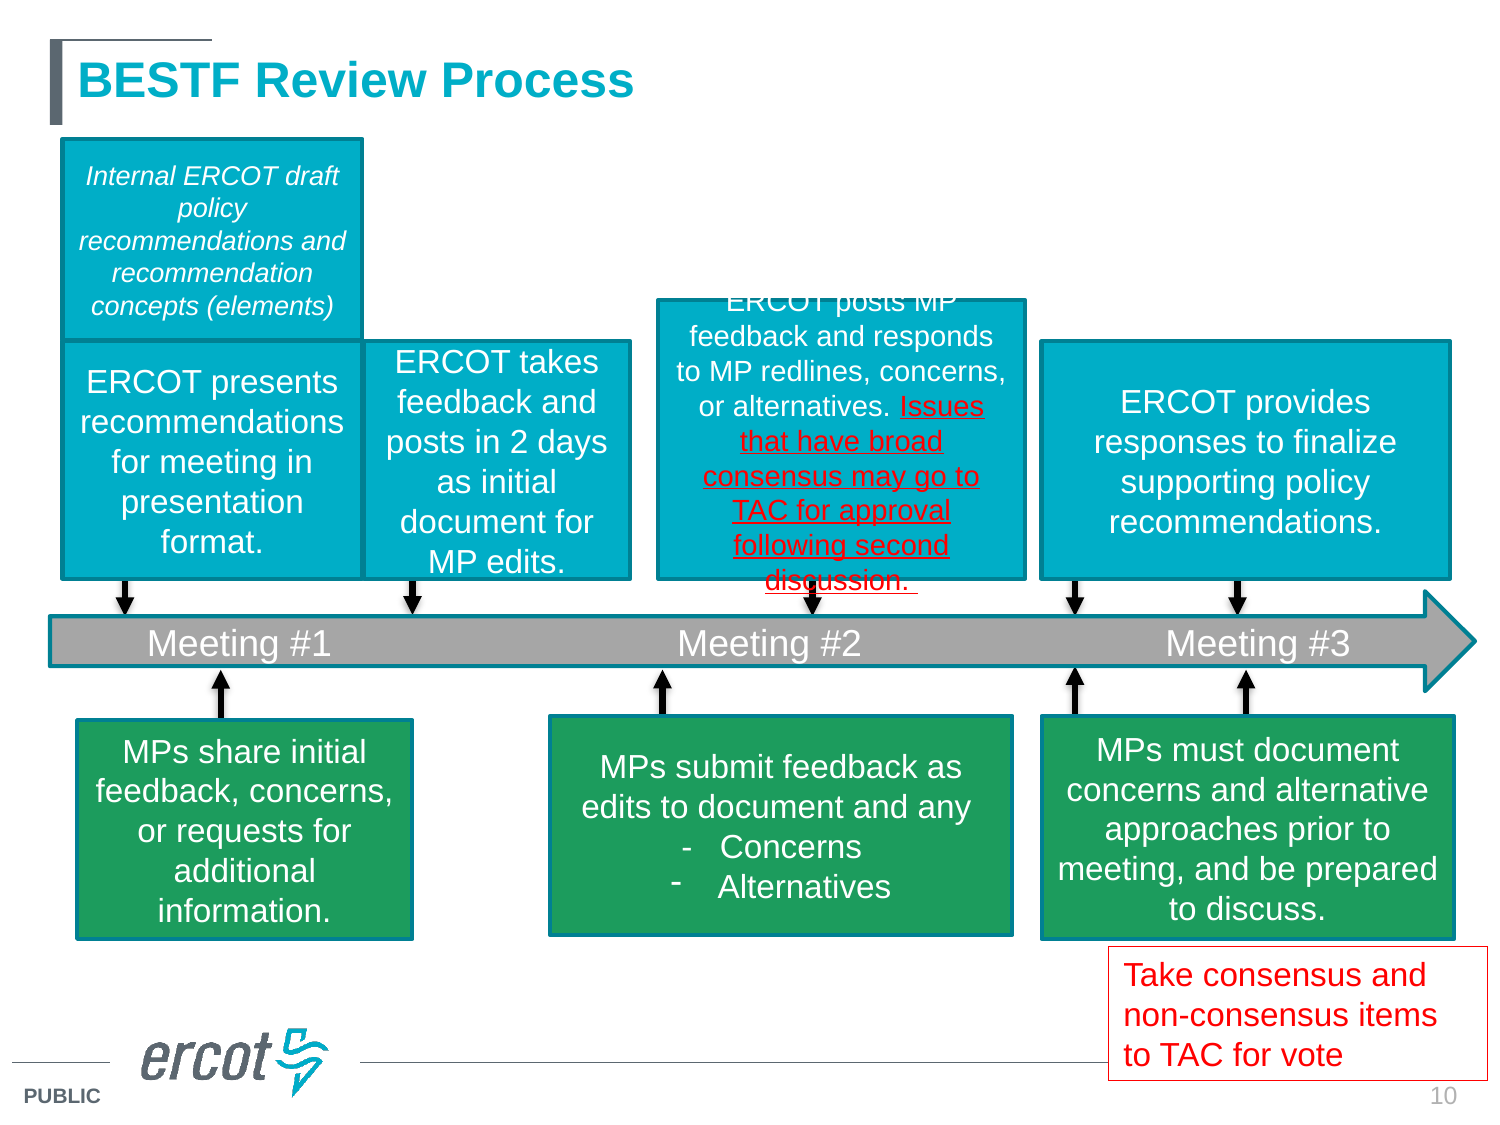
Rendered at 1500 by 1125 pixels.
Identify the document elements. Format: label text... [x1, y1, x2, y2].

text_box MPs share initial feedback, concerns, or requests for additional information. [75, 718, 414, 941]
text_box ERCOT posts MP feedback and responds to MP redlines, concerns, or alternatives. Issues that have broad consensus may go to TAC for approval following second discussion. [656, 298, 1027, 581]
text_box ERCOT takes feedback and posts in 2 days as initial document for MP edits. [362, 339, 632, 581]
slide_number 10 [1400, 1081, 1488, 1113]
text_box MPs must document concerns and alternative approaches prior to meeting, and be prepared to discuss. [1040, 714, 1456, 941]
text_box ERCOT presents recommendations for meeting in presentation format. [60, 339, 362, 581]
text_box Internal ERCOT draft policy recommendations and recommendation concepts (elements) [60, 137, 364, 339]
text_box MPs submit feedback as edits to document and any - Concerns Alternatives [548, 714, 1014, 937]
text_box Take consensus and non-consensus items to TAC for vote [1108, 946, 1488, 1081]
text_box ERCOT provides responses to finalize supporting policy recommendations. [1039, 339, 1452, 581]
picture [137, 1024, 332, 1100]
text_box Meeting #1 Meeting #2 Meeting #3 [47, 589, 1478, 694]
title BESTF Review Process [62, 39, 1450, 125]
